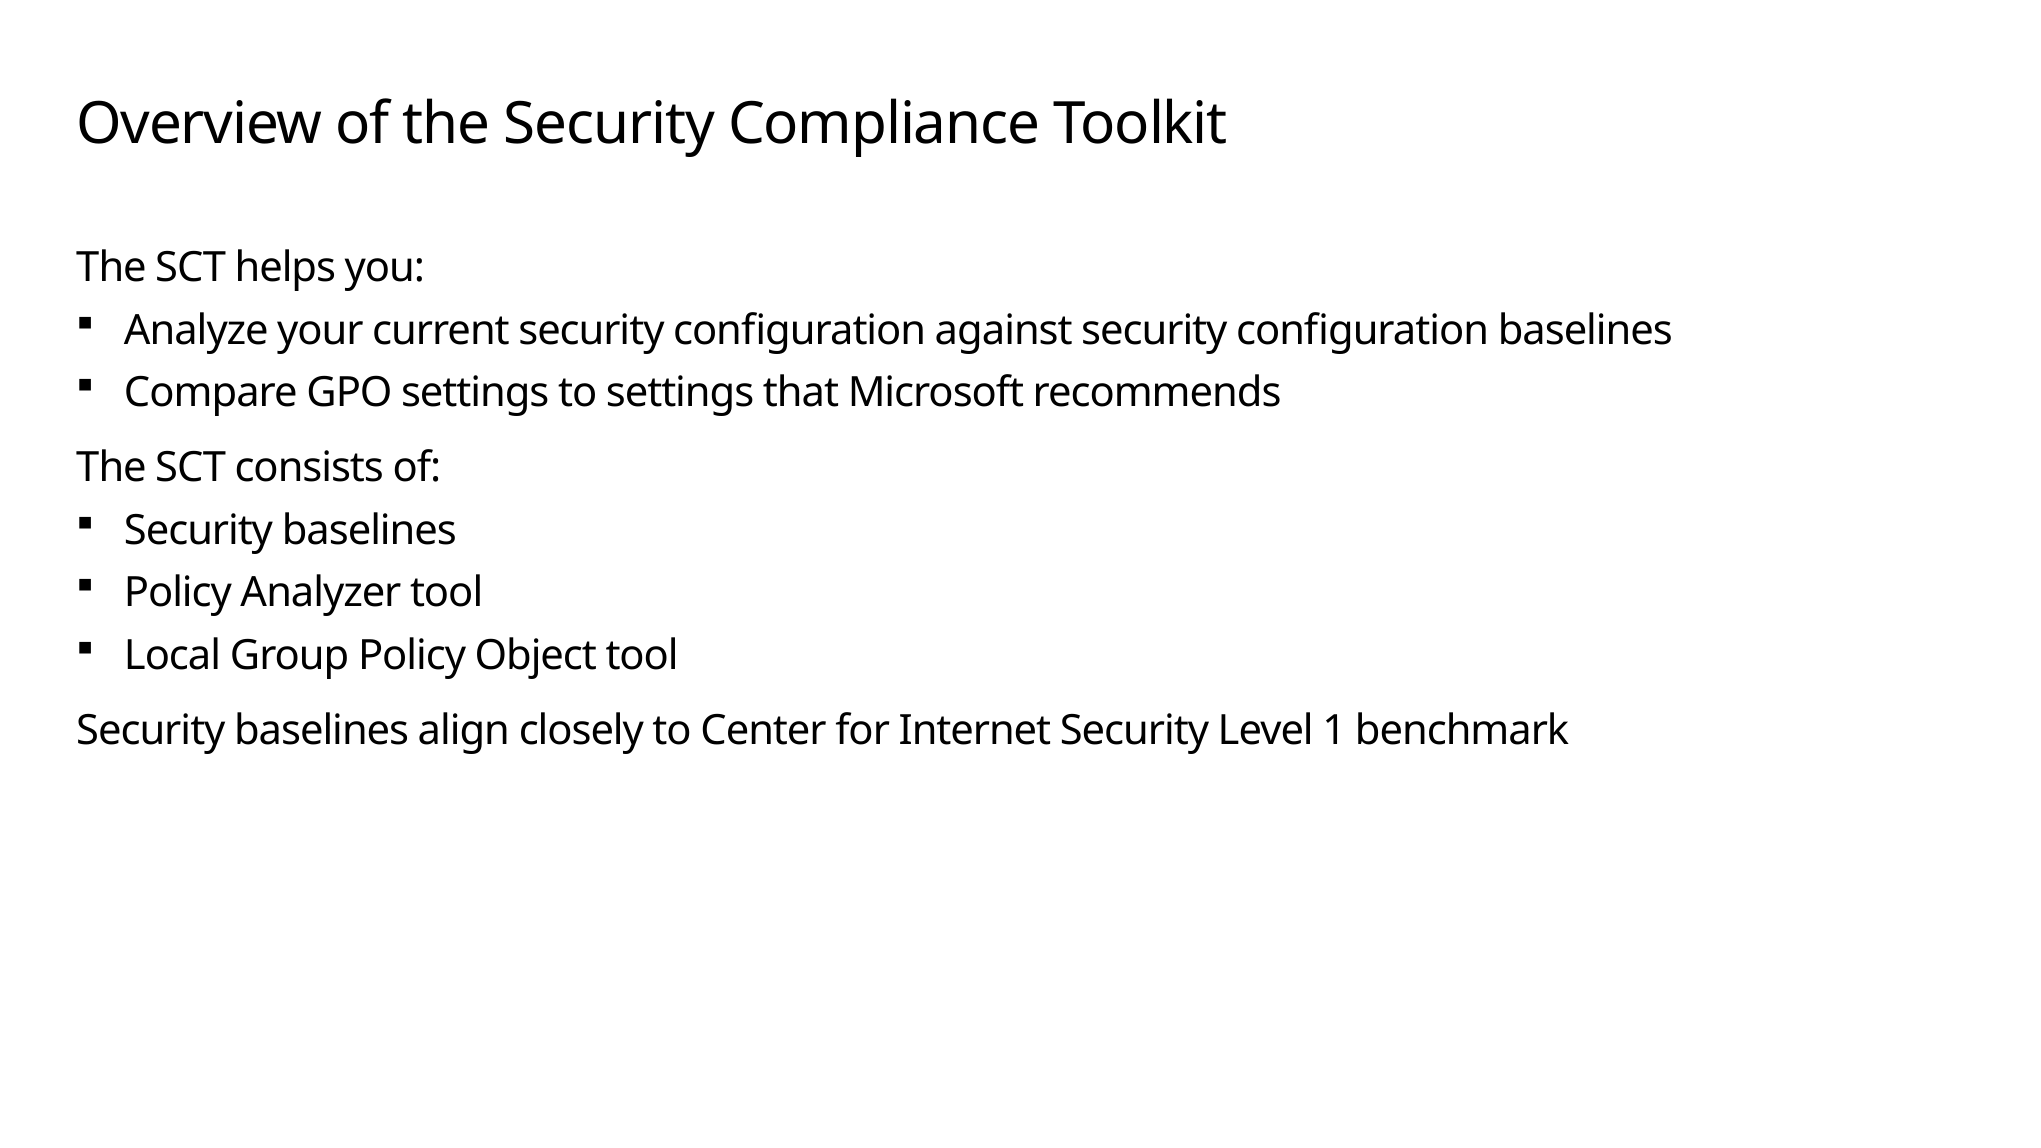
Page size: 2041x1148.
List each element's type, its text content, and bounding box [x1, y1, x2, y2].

list The SCT helps you: Analyze your current security configuration against security configuration baselines Compare GPO settings to settings that Microsoft recommends The SCT consists of: Security baselines Policy Analyzer tool Local Group Policy Object tool Security baselines align closely to Center for Internet Security Level 1 benchmark [76, 240, 1970, 1074]
title Overview of the Security Compliance Toolkit [76, 93, 1968, 161]
